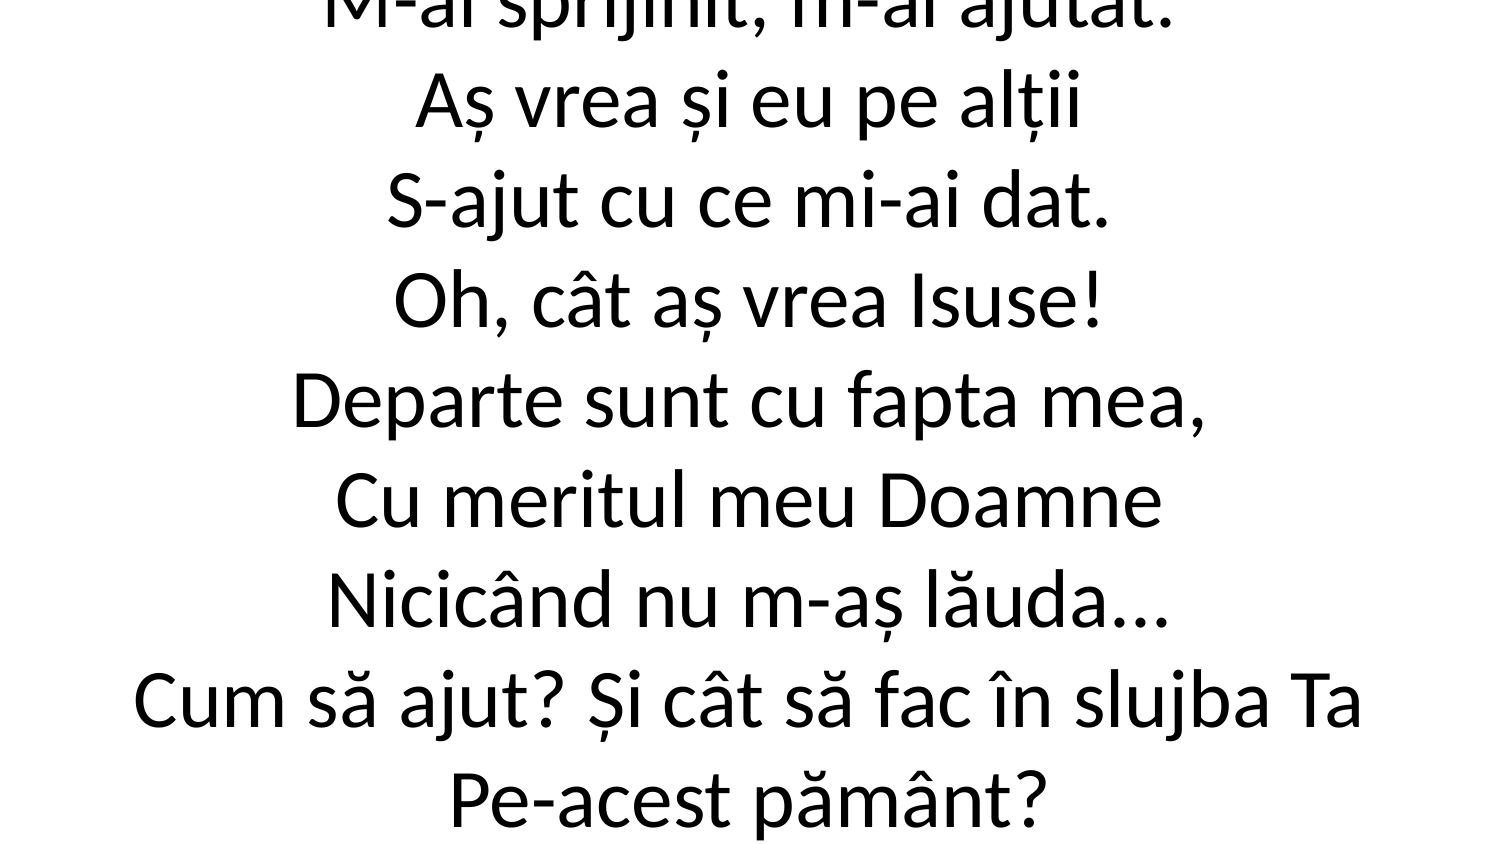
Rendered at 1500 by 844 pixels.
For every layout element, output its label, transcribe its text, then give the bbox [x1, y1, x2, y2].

text_box De-atâtea ori în viață M-ai sprijinit, m-ai ajutat. Aș vrea și eu pe alții S-ajut cu ce mi-ai dat. Oh, cât aș vrea Isuse! Departe sunt cu fapta mea, Cu meritul meu Doamne Nicicând nu m-aș lăuda... Cum să ajut? Și cât să fac în slujba Ta Pe-acest pământ? Cum să ajut, prin mine oamenii Să-nțeleagă al Tău Cuvânt> [119, 0, 1381, 844]
